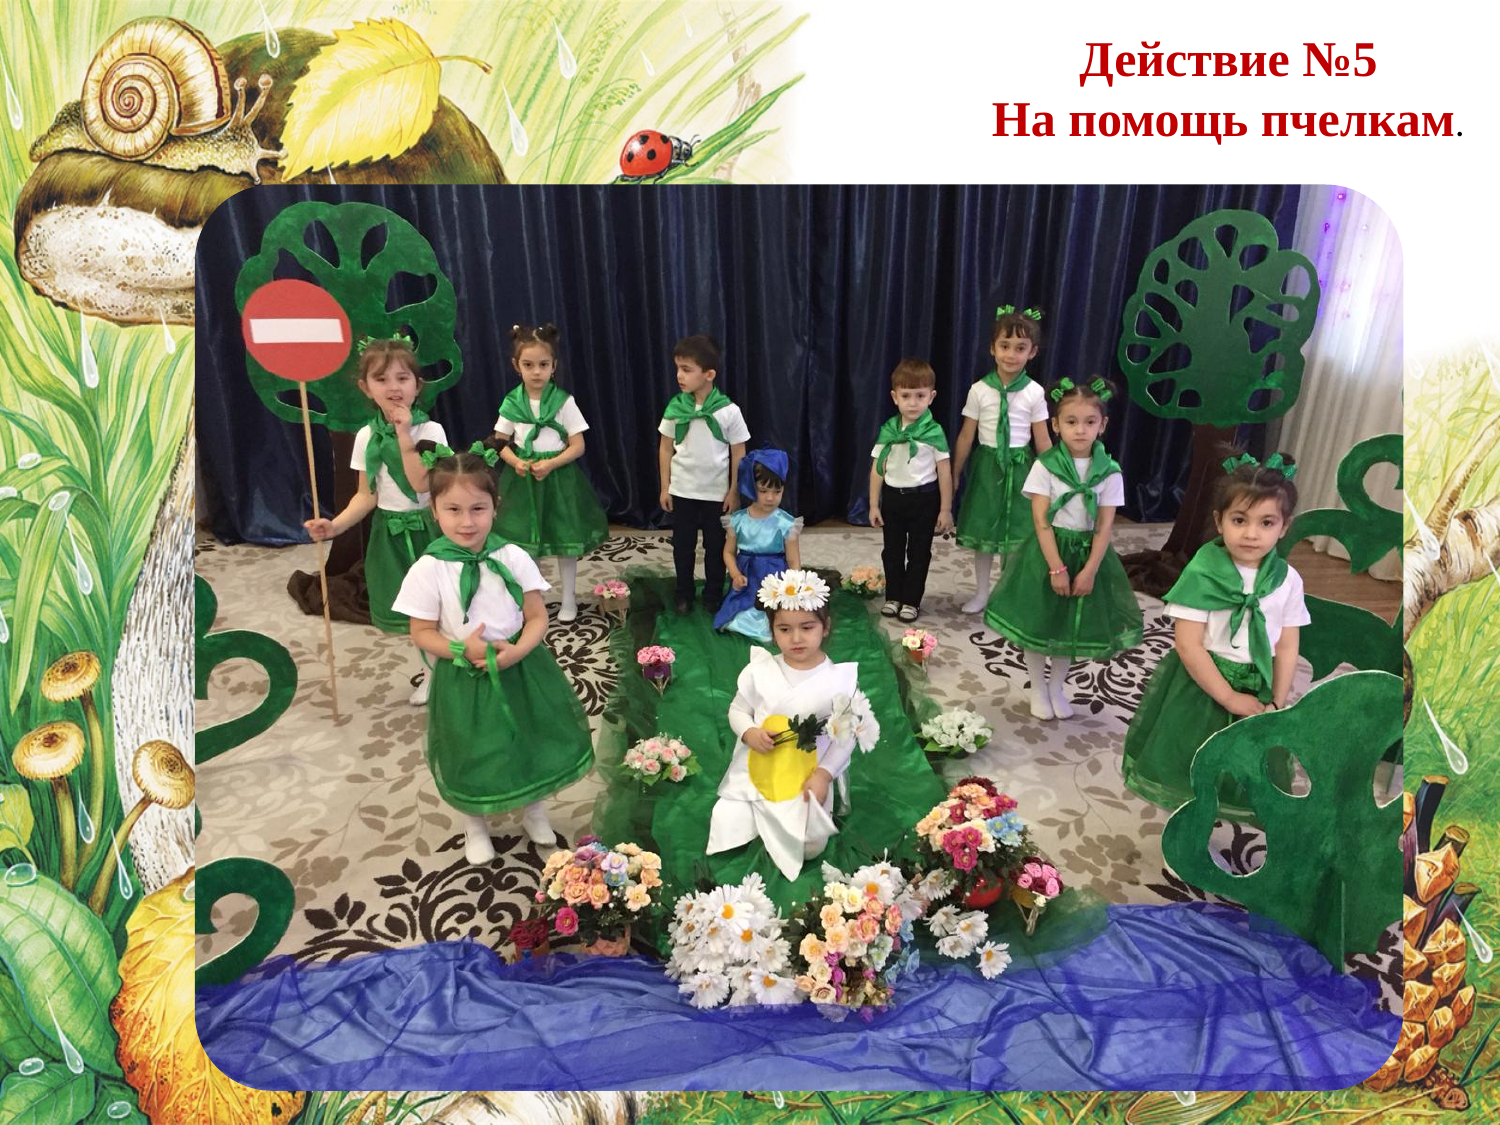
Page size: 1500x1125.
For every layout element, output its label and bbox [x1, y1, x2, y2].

picture [194, 184, 1404, 1092]
list [0, 0, 1500, 1125]
